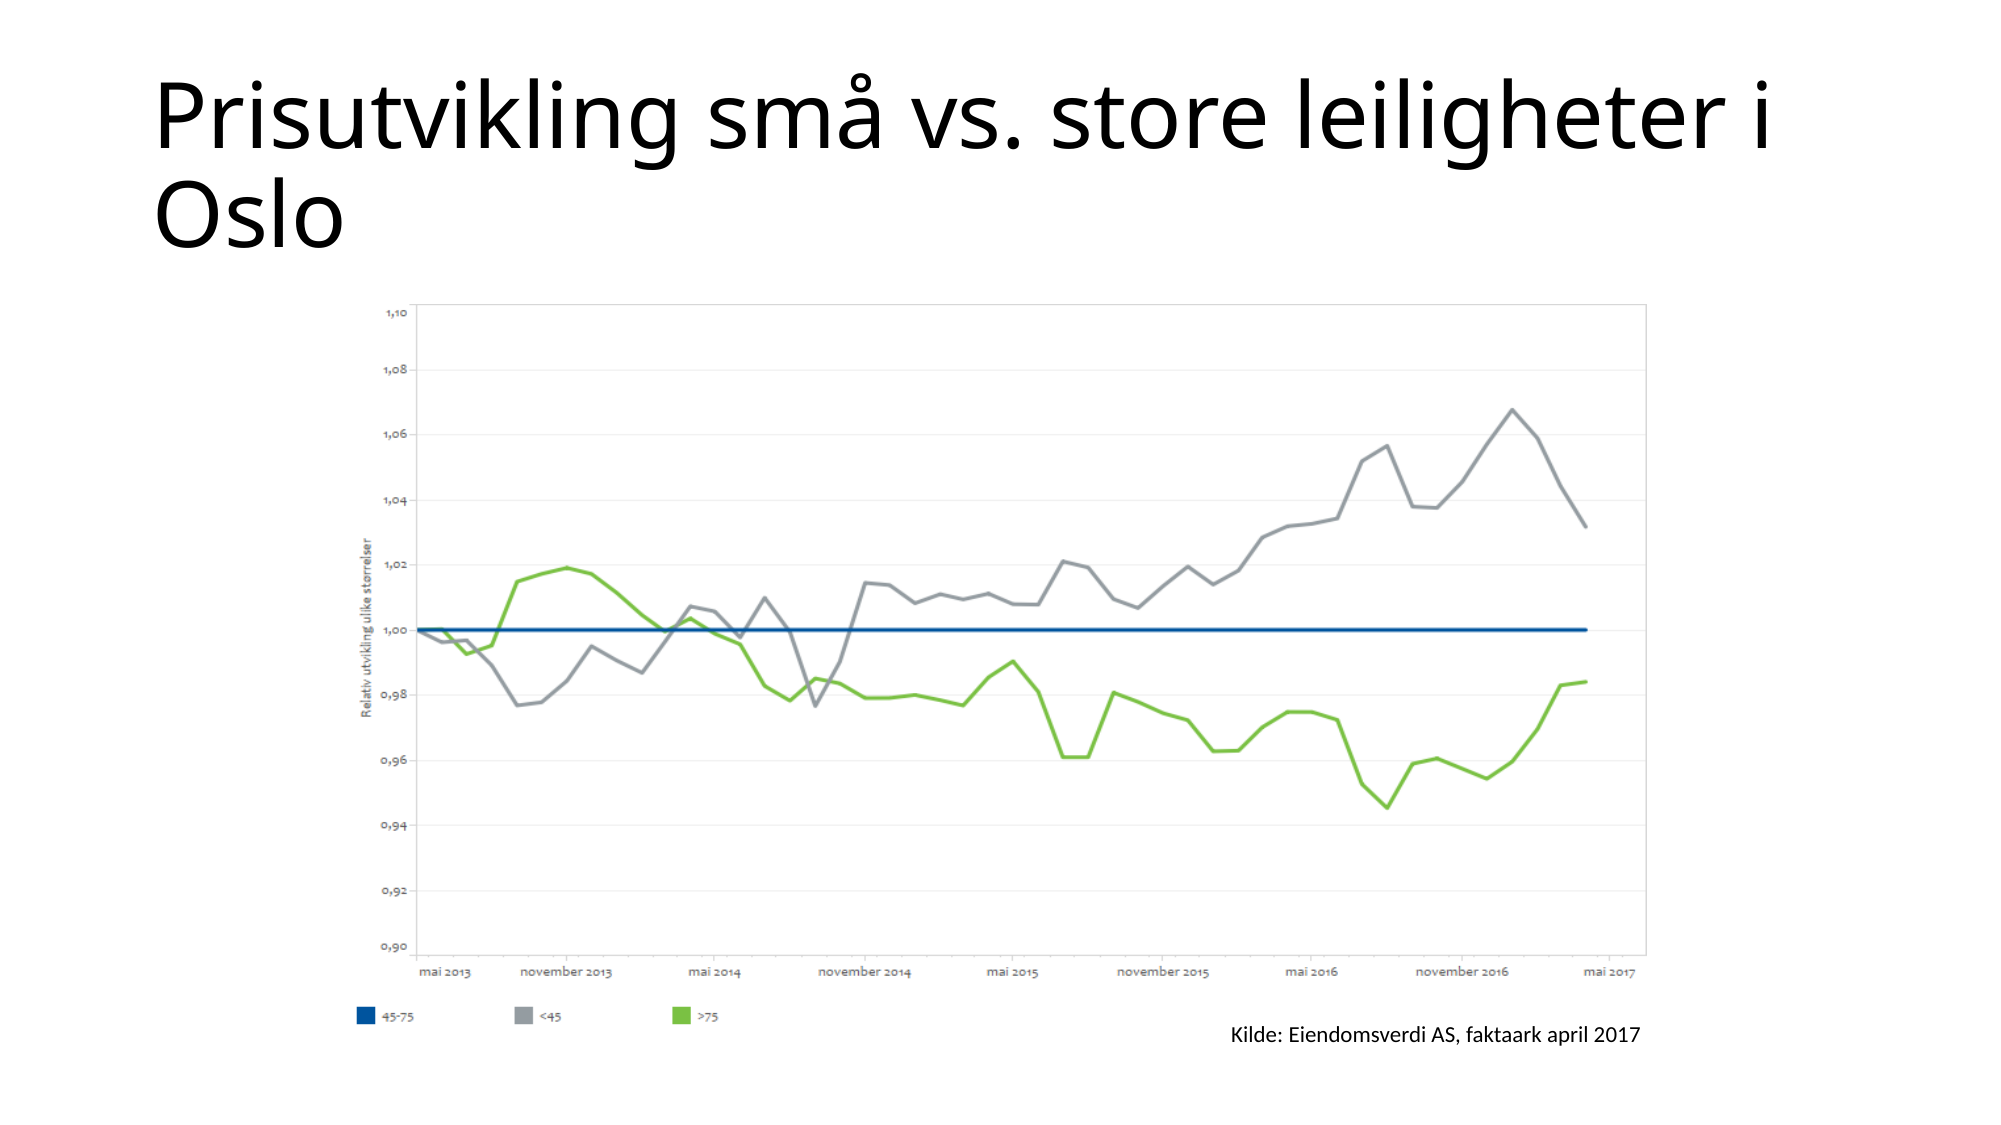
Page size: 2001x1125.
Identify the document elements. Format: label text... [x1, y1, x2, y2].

text_box Kilde: Eiendomsverdi AS, faktaark april 2017 [1216, 1011, 1657, 1055]
picture [353, 304, 1647, 1028]
title Prisutvikling små vs. store leiligheter i Oslo [137, 59, 1863, 278]
